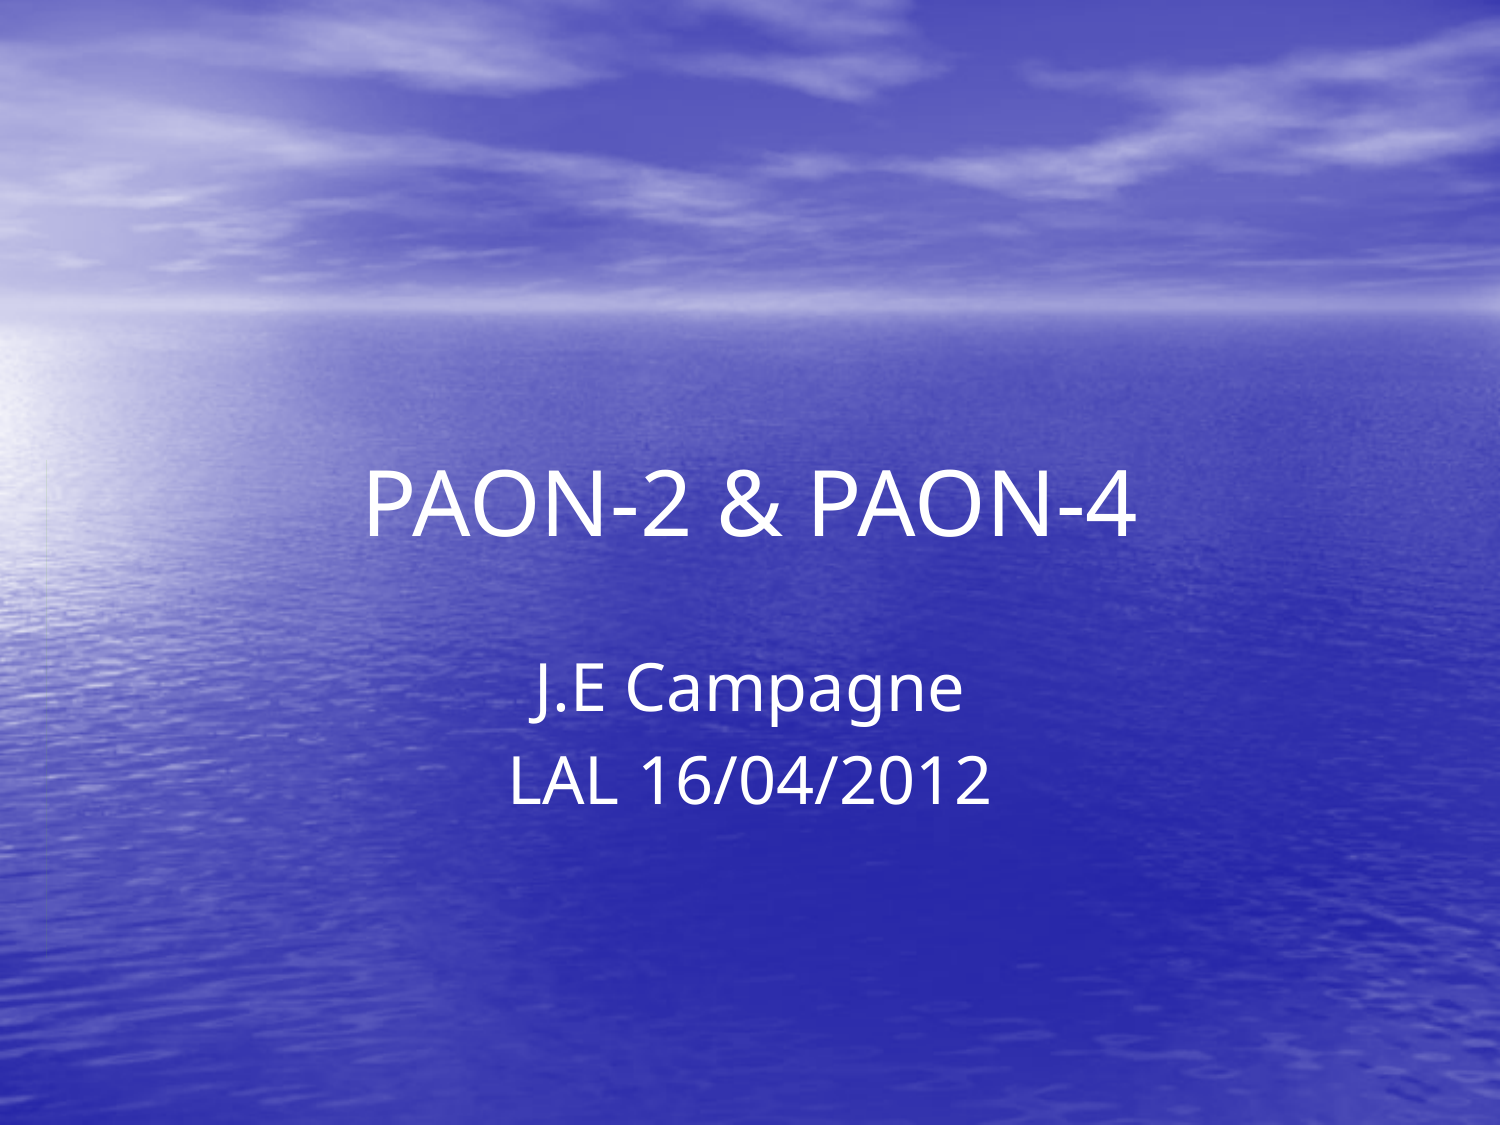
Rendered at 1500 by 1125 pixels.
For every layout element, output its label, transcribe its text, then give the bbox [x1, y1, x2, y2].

subtitle J.E Campagne LAL 16/04/2012 [224, 637, 1276, 926]
title PAON-2 & PAON-4 [112, 327, 1388, 563]
